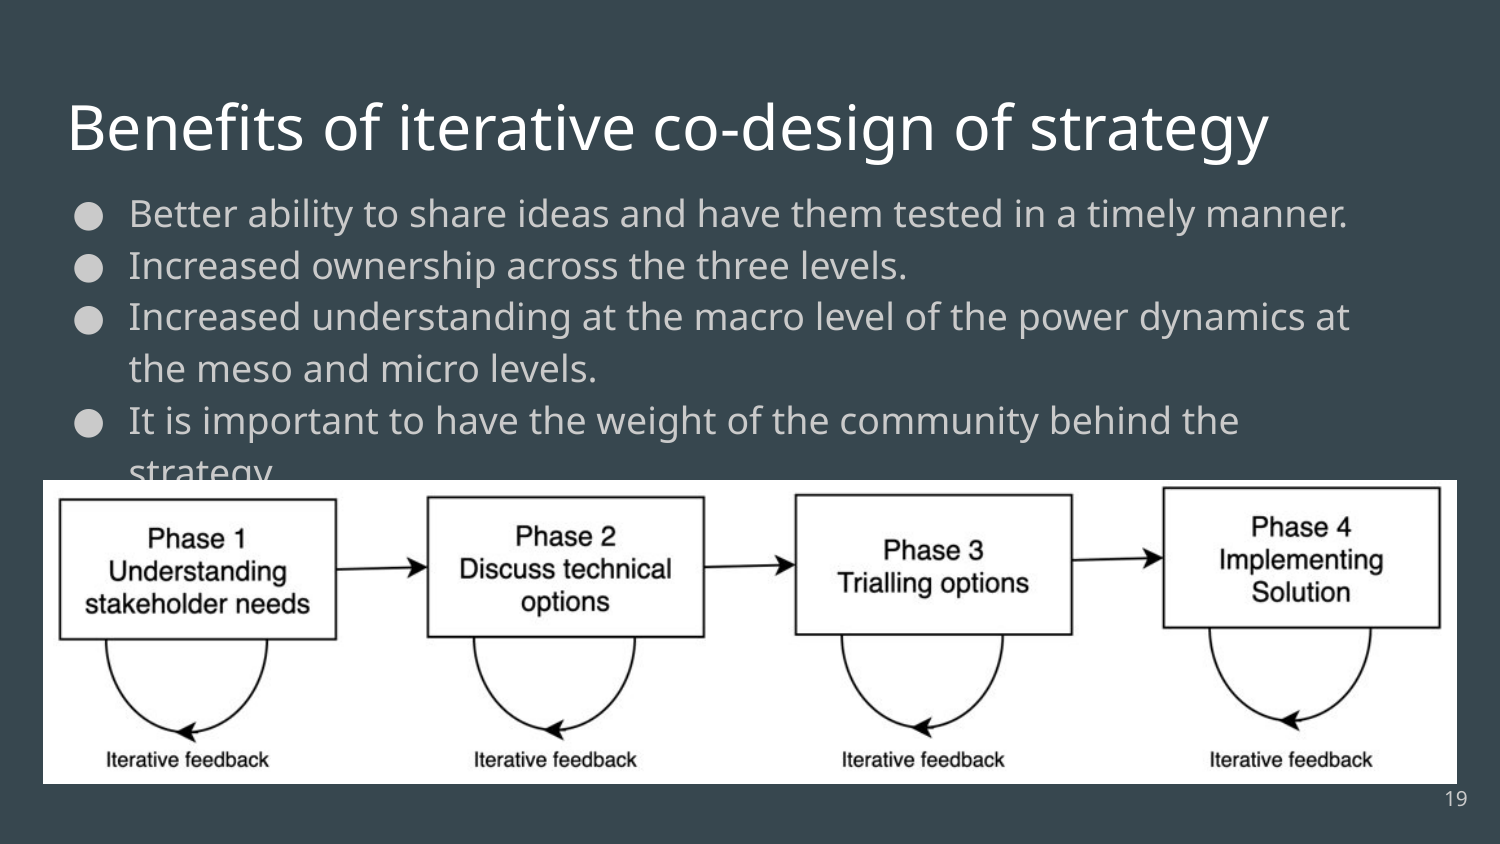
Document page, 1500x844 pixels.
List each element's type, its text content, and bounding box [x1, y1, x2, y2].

list Better ability to share ideas and have them tested in a timely manner. Increased ownership across the three levels. Increased understanding at the macro level of the power dynamics at the meso and micro levels. It is important to have the weight of the community behind the strategy. [38, 208, 1406, 469]
slide_number ‹#› [1392, 767, 1483, 833]
picture [42, 479, 1457, 784]
title Benefits of iterative co-design of strategy [51, 72, 1449, 167]
